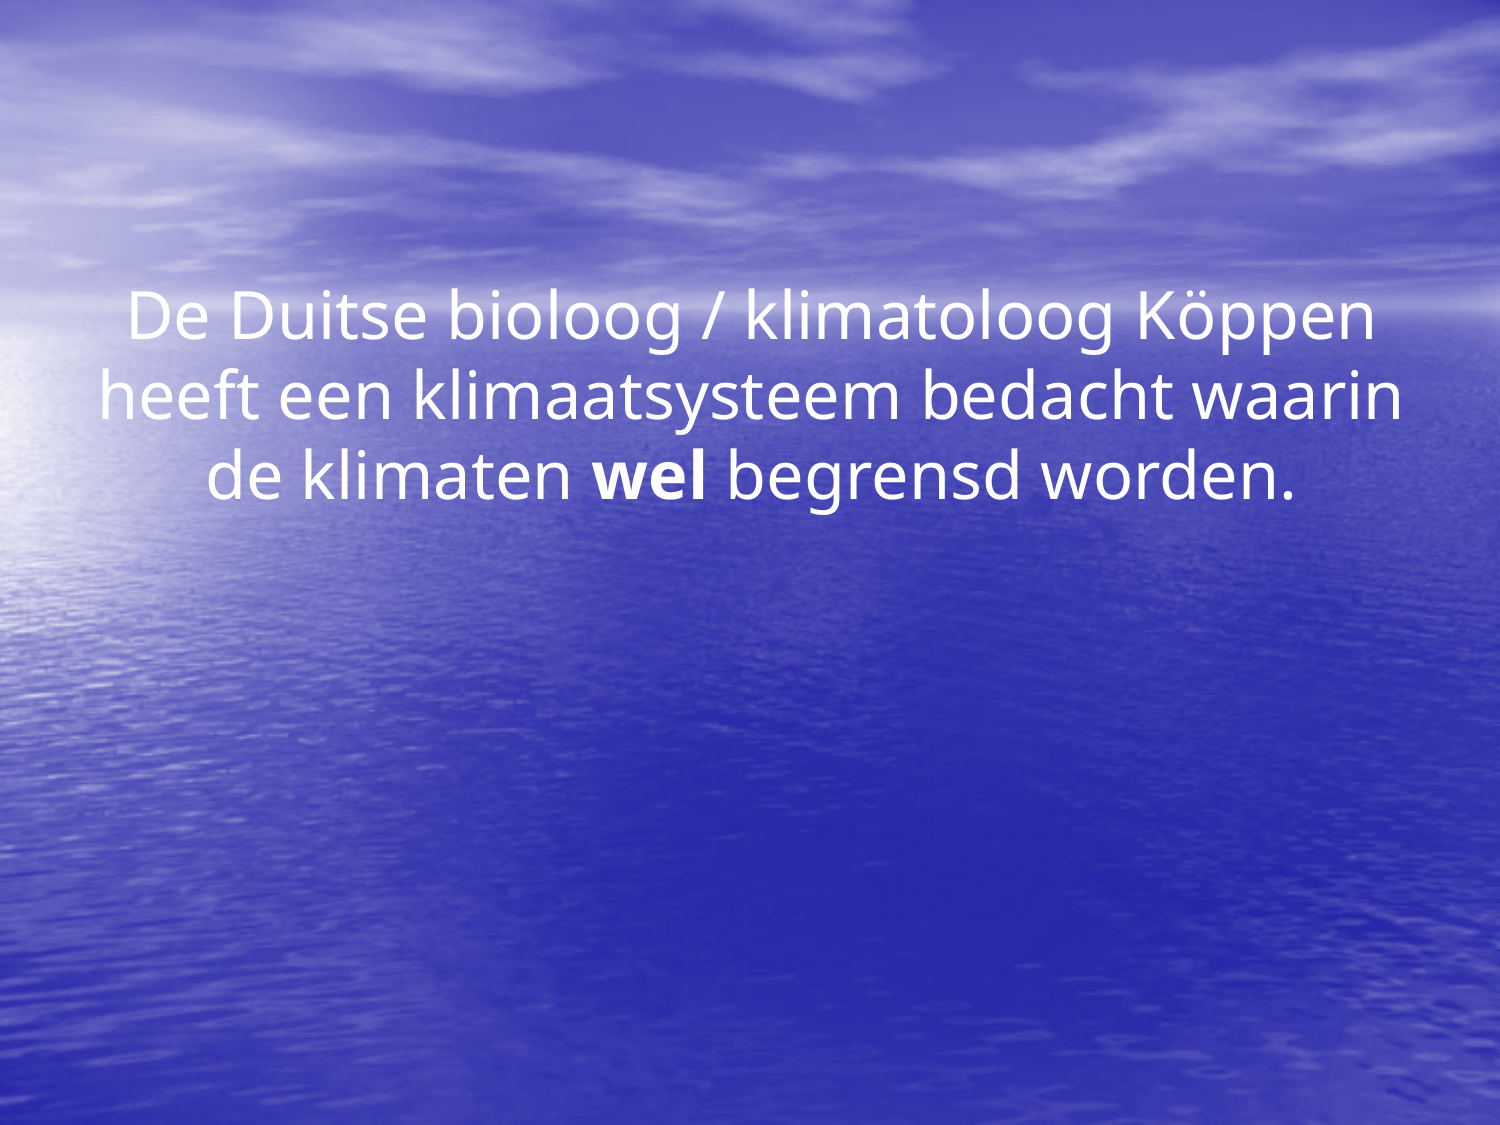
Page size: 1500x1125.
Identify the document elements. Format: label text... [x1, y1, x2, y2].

text_box De Duitse bioloog / klimatoloog Köppen heeft een klimaatsysteem bedacht waarin de klimaten wel begrensd worden. [76, 278, 1427, 506]
